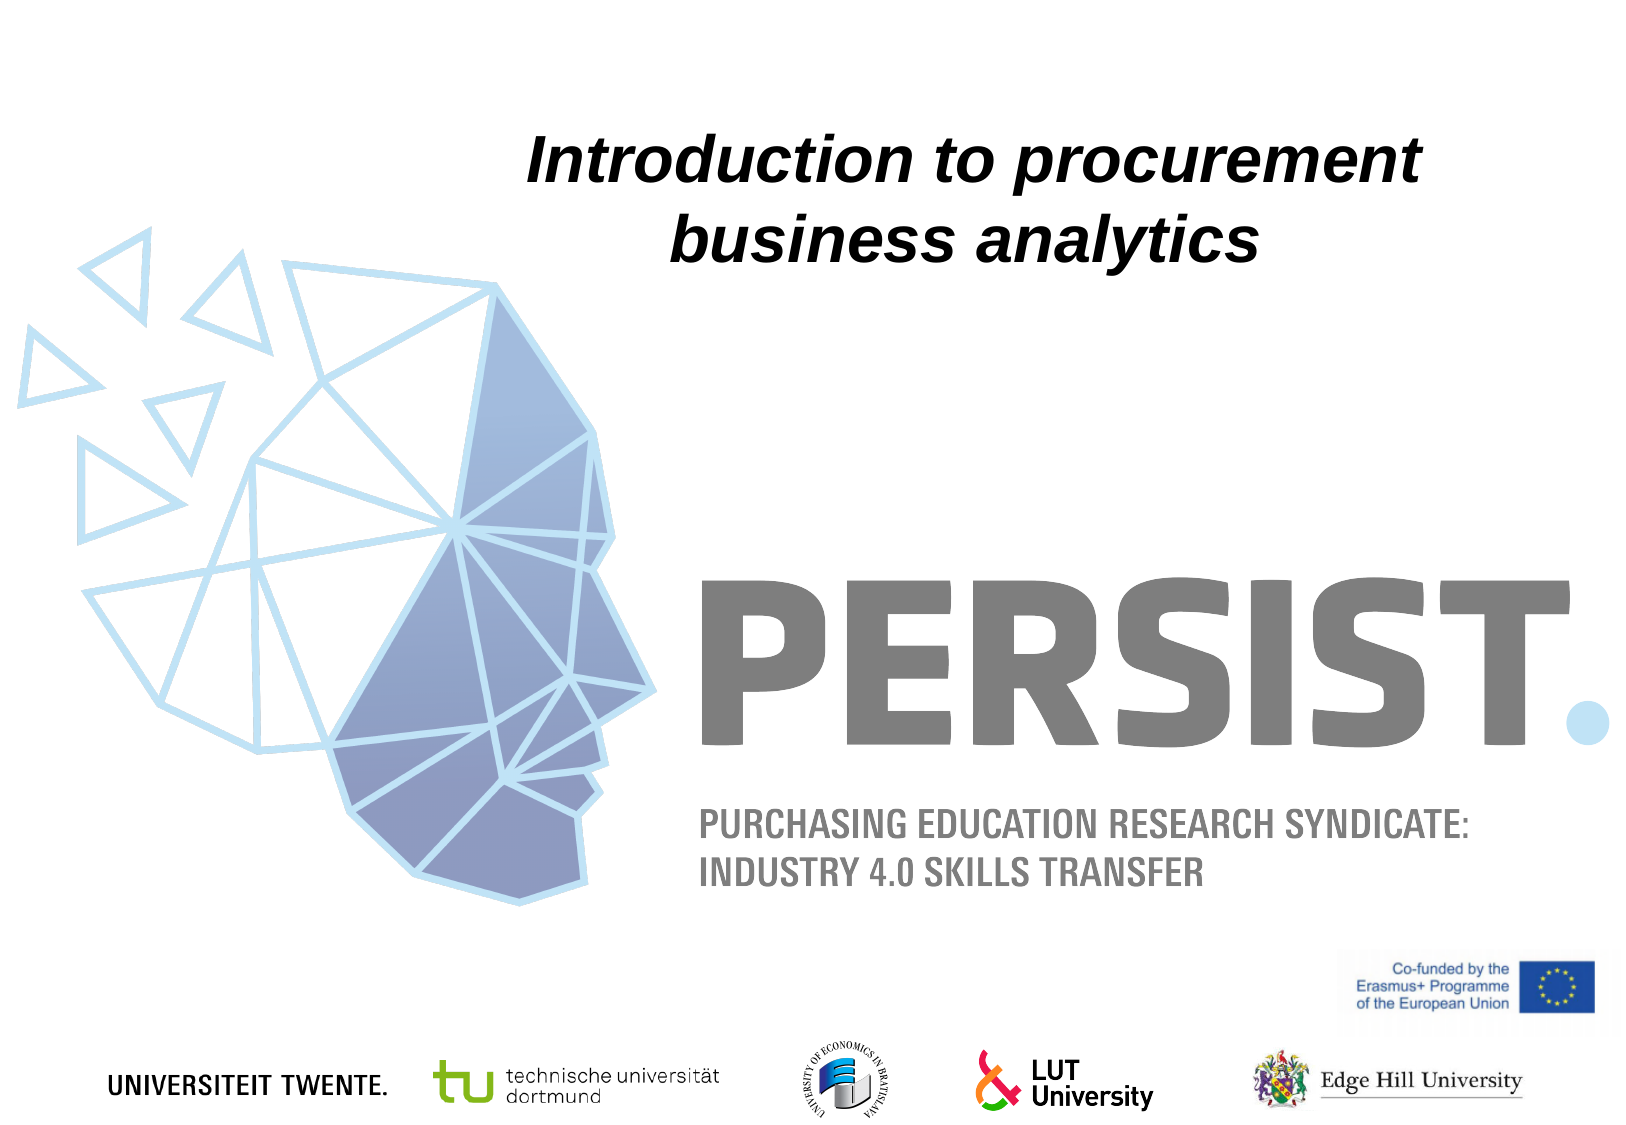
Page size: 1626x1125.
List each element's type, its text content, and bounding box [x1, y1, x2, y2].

picture [1252, 1047, 1526, 1111]
picture [1337, 949, 1625, 1037]
title Introduction to procurement business analytics [402, 108, 1548, 305]
picture [961, 1034, 1168, 1125]
picture [433, 1060, 719, 1103]
picture [102, 1055, 394, 1109]
picture [803, 1041, 888, 1118]
